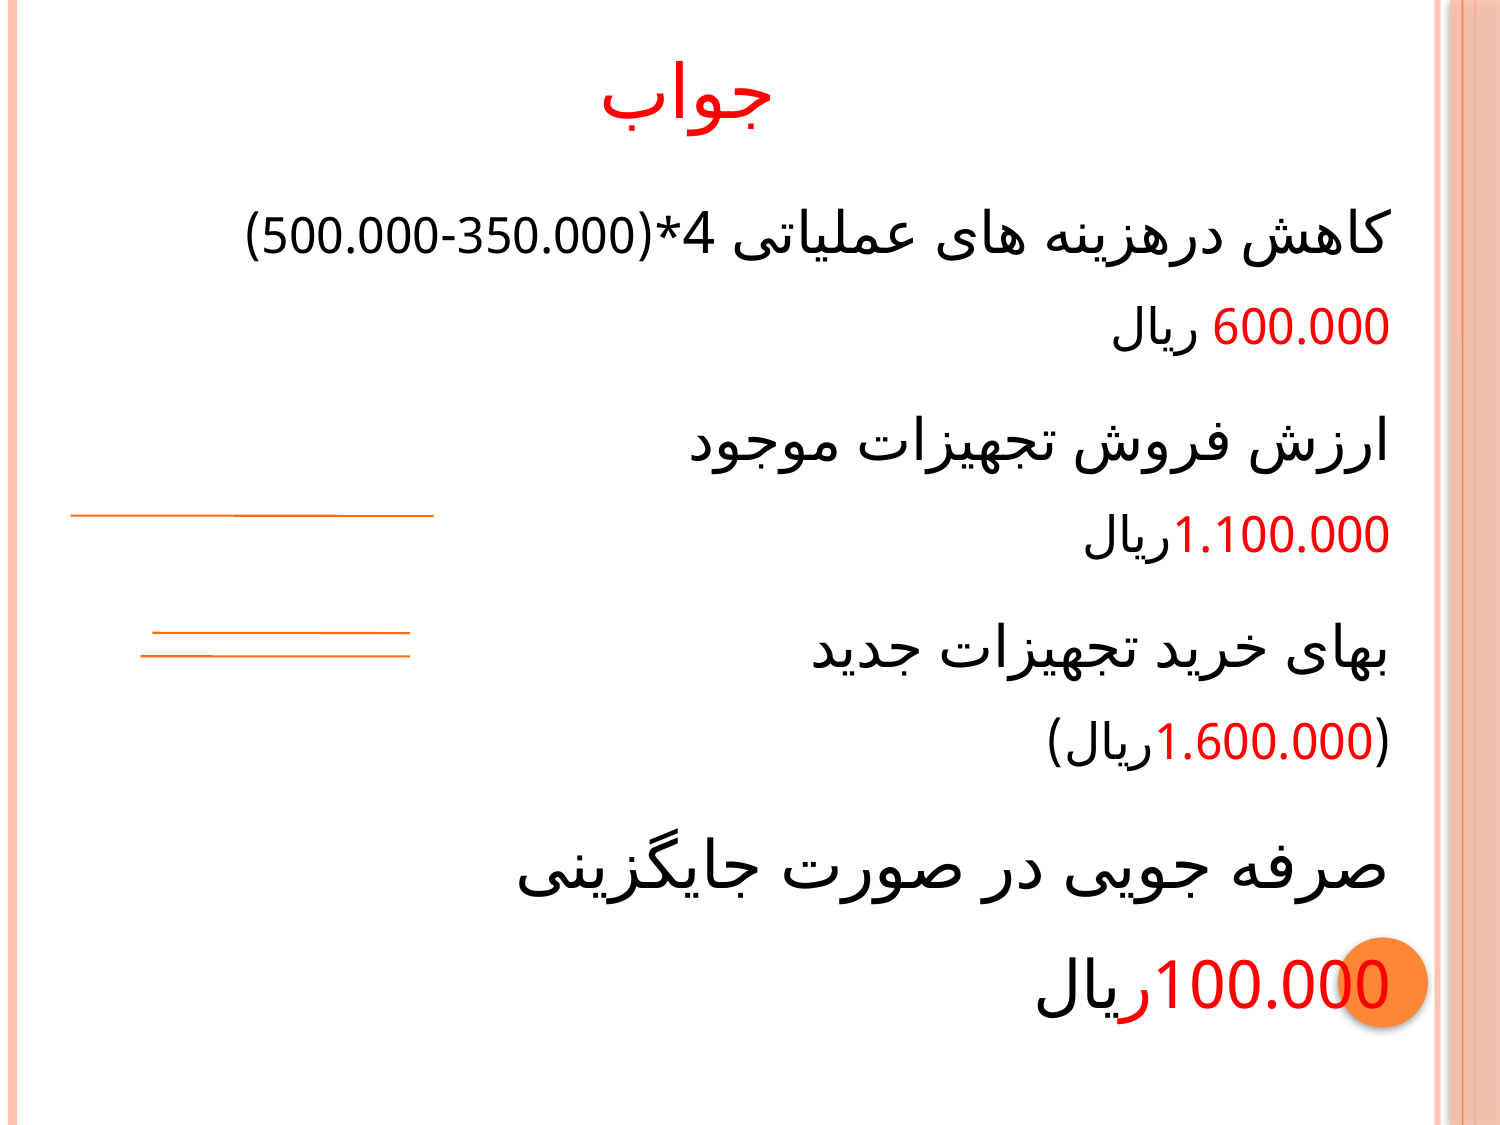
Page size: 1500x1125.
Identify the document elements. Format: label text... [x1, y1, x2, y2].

title جواب [75, 45, 1300, 141]
list کاهش درهزینه های عملیاتی 4*(350.000-500.000) 600.000 ریال ارزش فروش تجهیزات موجود 1.100.000ریال بهای خرید تجهیزات جدید (1.600.000ریال) صرفه جویی در صورت جایگزینی 100.000ریال [75, 152, 1407, 1062]
